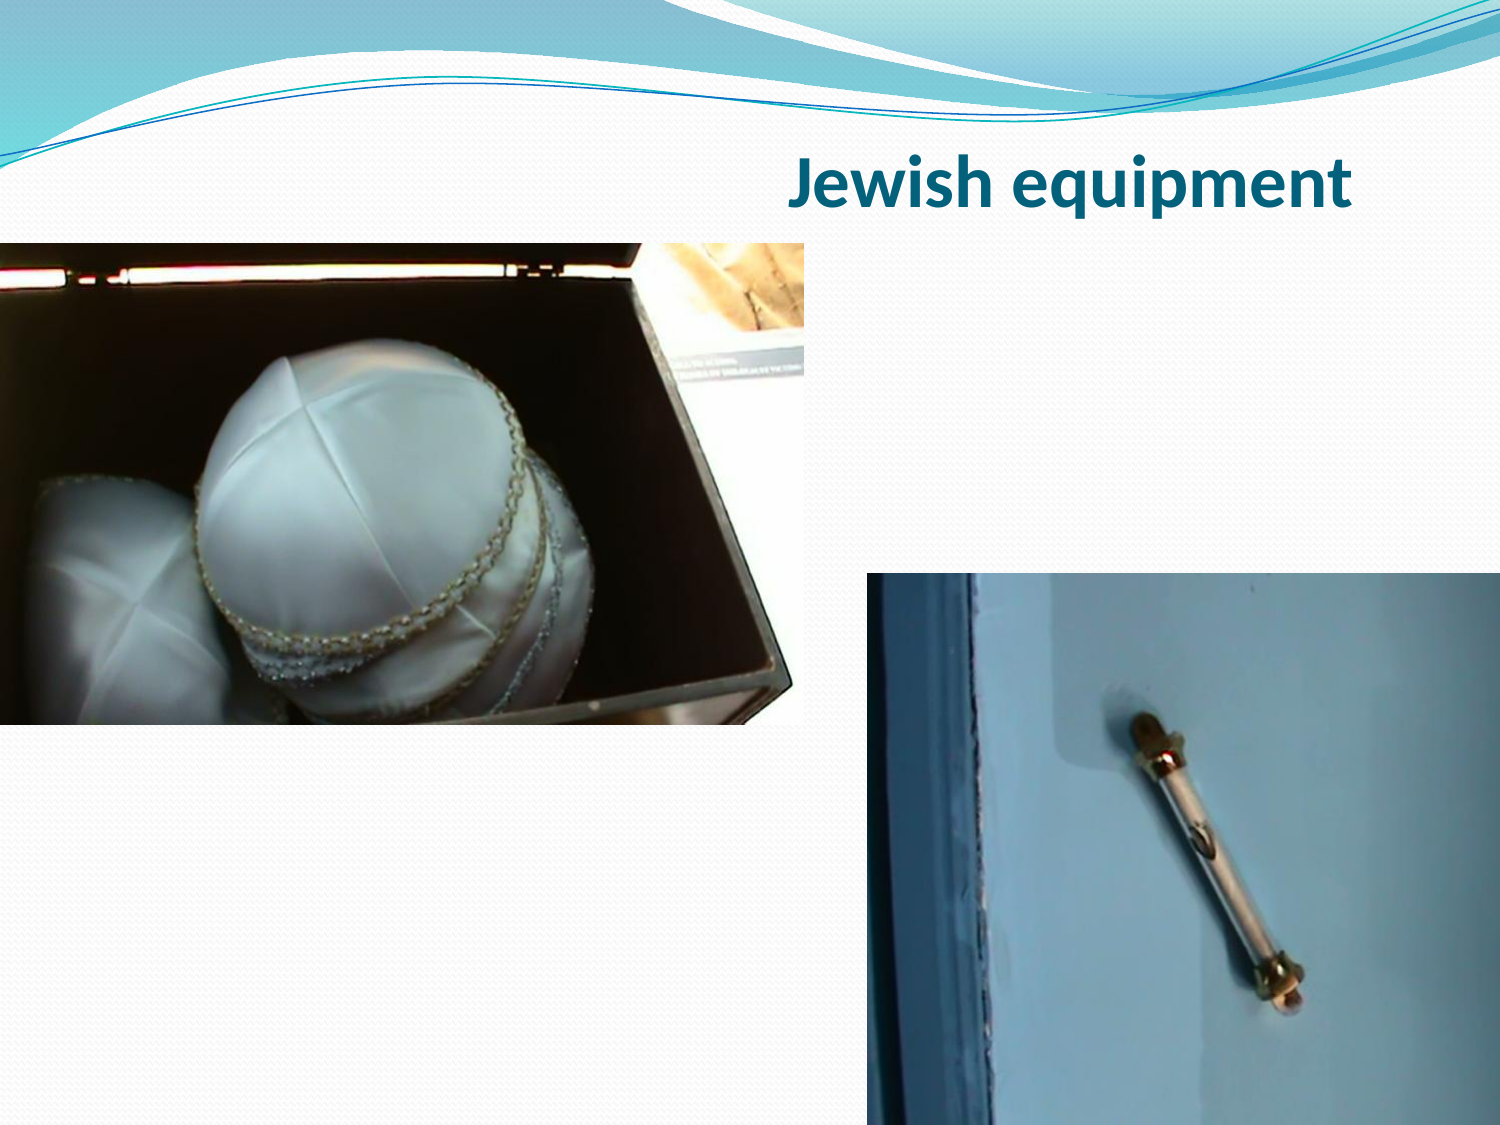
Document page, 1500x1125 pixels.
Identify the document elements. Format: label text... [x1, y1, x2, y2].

text_box Jewish equipment [773, 125, 1436, 231]
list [0, 243, 804, 725]
picture [867, 572, 1500, 1125]
